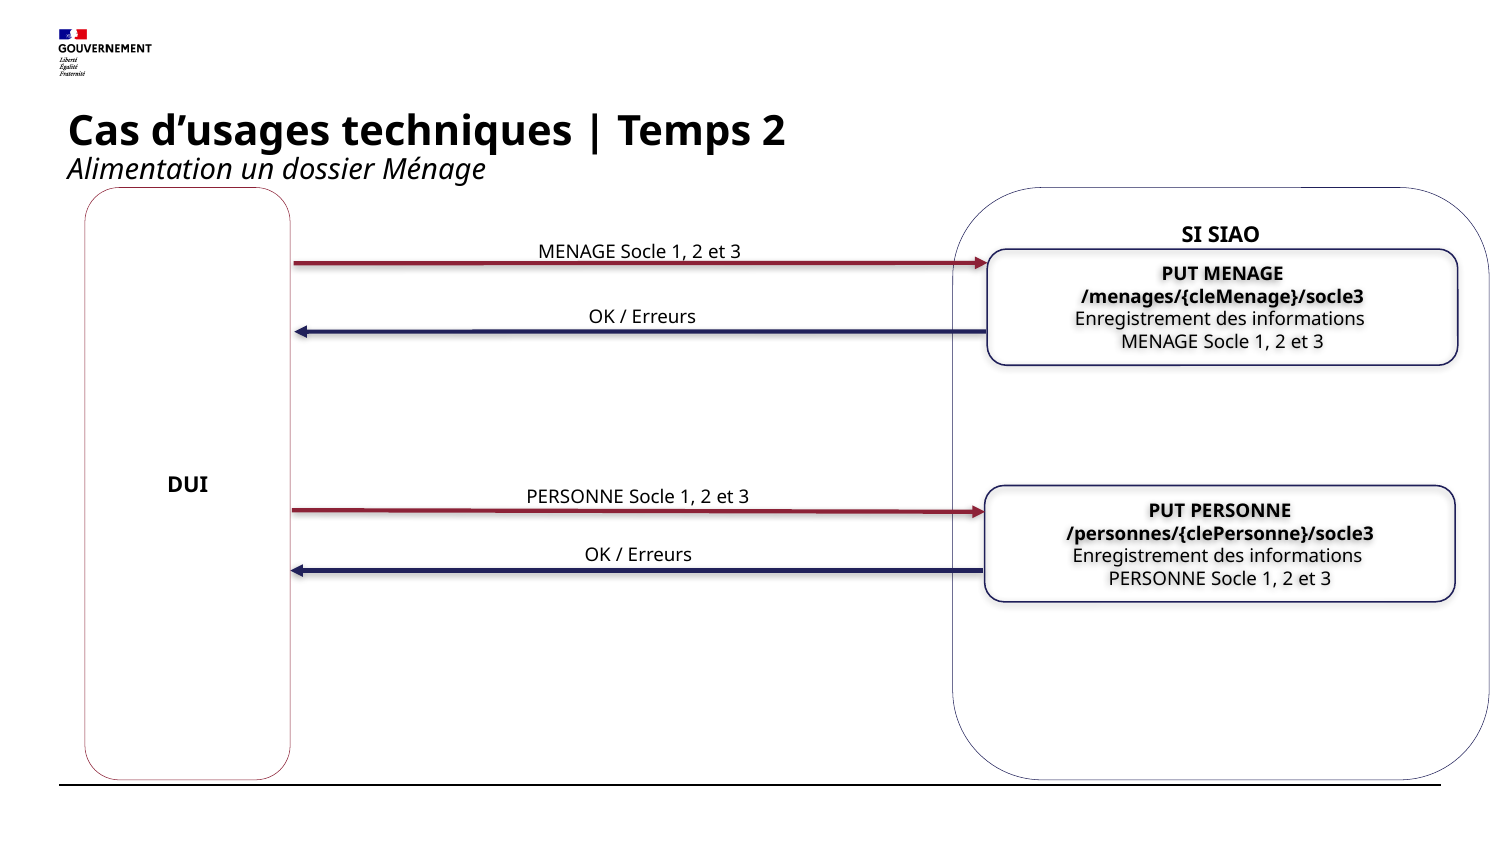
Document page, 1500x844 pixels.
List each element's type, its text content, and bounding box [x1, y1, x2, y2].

text_box PUT PERSONNE /personnes/{clePersonne}/socle3 Enregistrement des informations PERSONNE Socle 1, 2 et 3 [983, 484, 1456, 603]
text_box OK / Erreurs [305, 297, 980, 329]
title Cas d’usages techniques | Temps 2 Alimentation un dossier Ménage [67, 79, 1331, 188]
text_box MENAGE Socle 1, 2 et 3 [294, 232, 985, 262]
text_box OK / Erreurs [293, 535, 984, 570]
text_box SI SIAO [950, 185, 1492, 782]
text_box DUI [82, 185, 293, 782]
text_box PERSONNE Socle 1, 2 et 3 [293, 477, 985, 509]
picture [47, 17, 166, 107]
text_box PUT MENAGE /menages/{cleMenage}/socle3 Enregistrement des informations MENAGE Socle 1, 2 et 3 [986, 248, 1459, 367]
